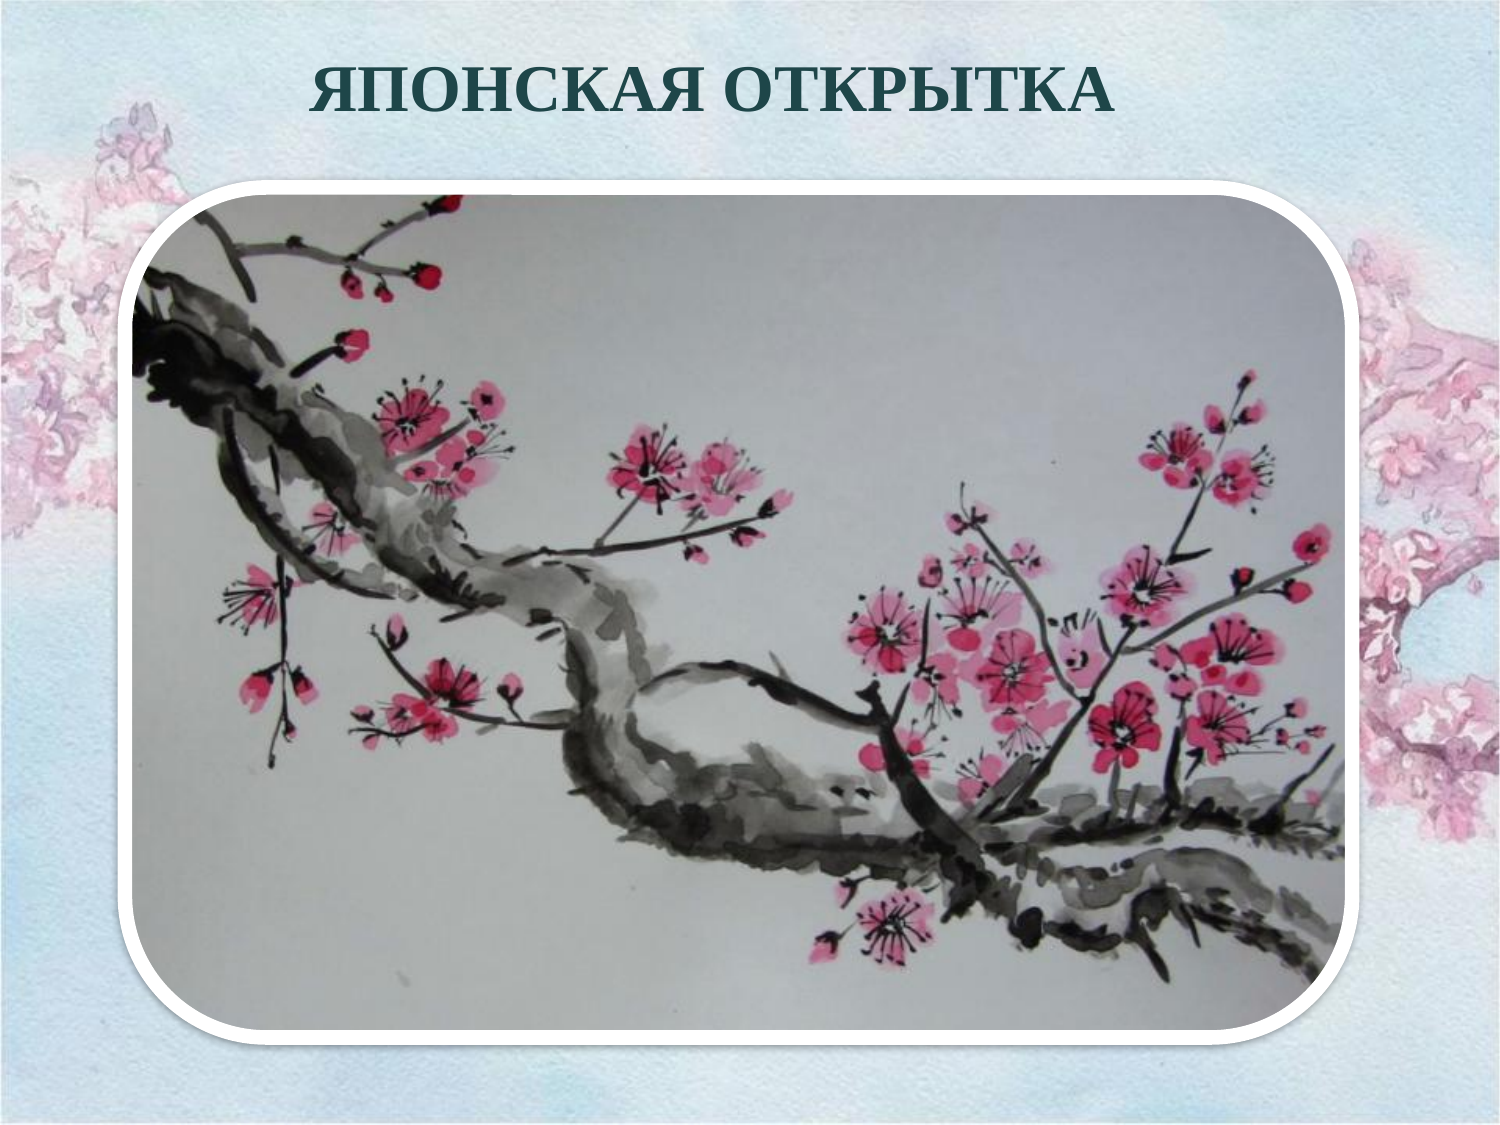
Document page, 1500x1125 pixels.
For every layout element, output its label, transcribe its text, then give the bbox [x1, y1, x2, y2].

picture [0, 0, 1500, 1125]
text_box ЯПОНСКАЯ ОТКРЫТКА [287, 37, 1138, 133]
